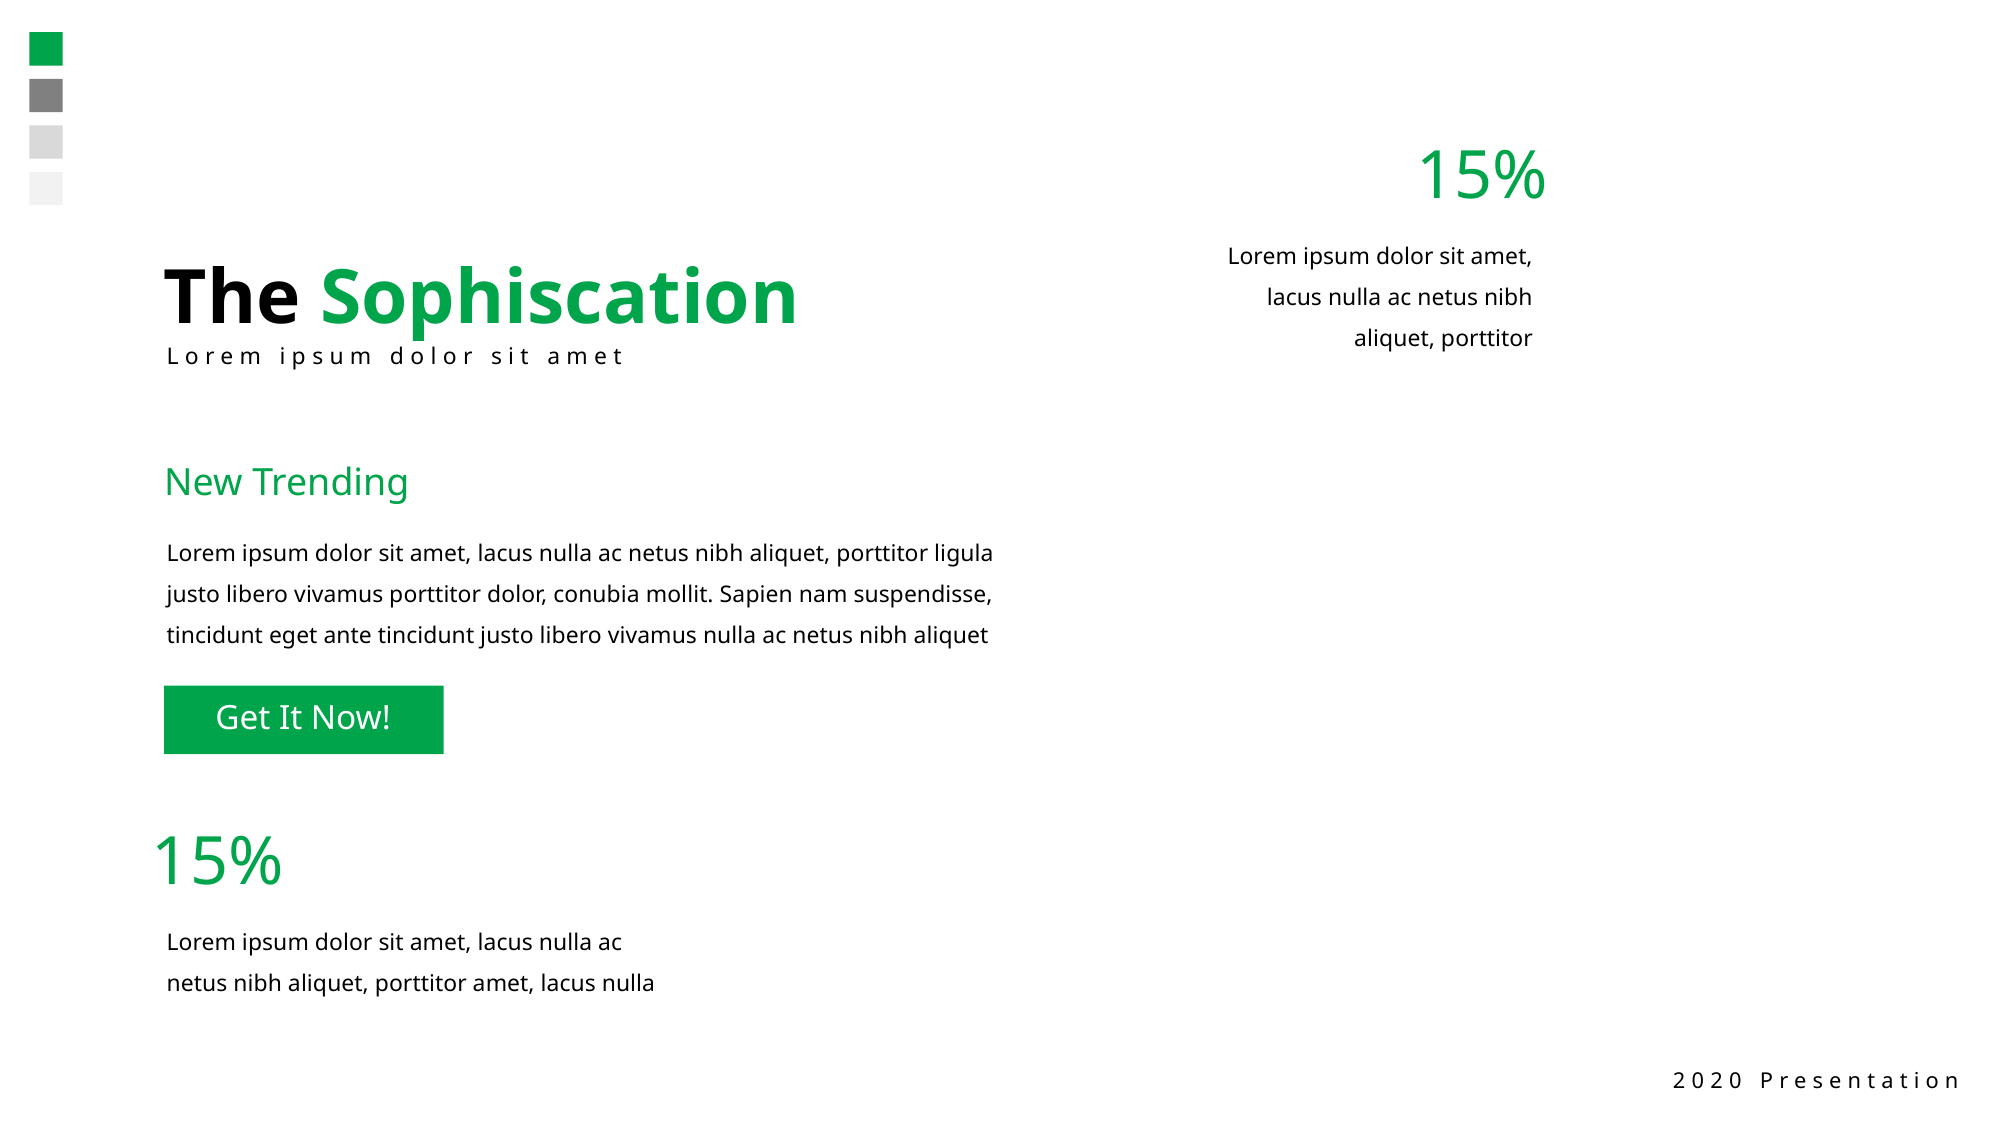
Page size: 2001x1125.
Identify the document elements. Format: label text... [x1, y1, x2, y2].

text_box 15% [151, 818, 488, 899]
text_box Lorem ipsum dolor sit amet, lacus nulla ac netus nibh aliquet, porttitor amet, lacus nulla [151, 906, 691, 1004]
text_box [164, 685, 444, 755]
text_box Lorem ipsum dolor sit amet [151, 334, 691, 377]
text_box New Trending [164, 457, 500, 503]
text_box The Sophiscation [148, 241, 810, 347]
text_box Lorem ipsum dolor sit amet, lacus nulla ac netus nibh aliquet, porttitor ligula justo libero vivamus porttitor dolor, conubia mollit. Sapien nam suspendisse, tincidunt eget ante tincidunt justo libero vivamus nulla ac netus nibh aliquet [151, 517, 810, 656]
picture [810, 76, 2000, 1125]
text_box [29, 32, 63, 206]
